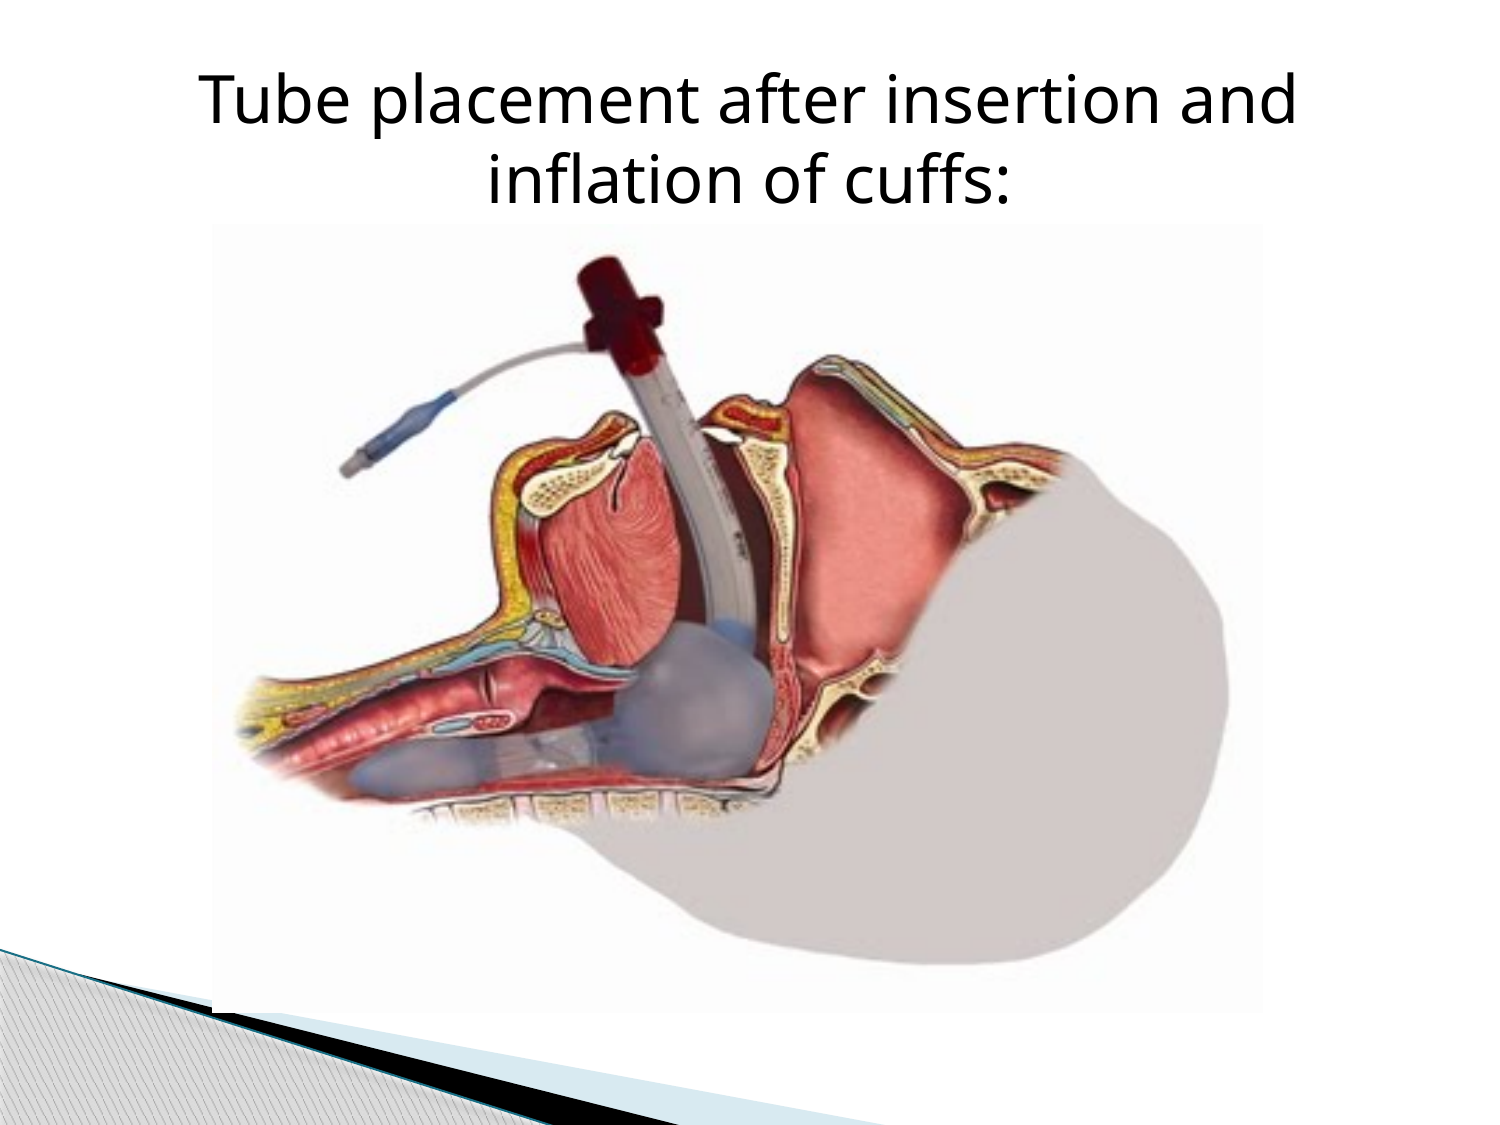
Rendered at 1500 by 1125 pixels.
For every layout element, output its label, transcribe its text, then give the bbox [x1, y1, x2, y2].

picture [212, 224, 1263, 1013]
text_box Tube placement after insertion and inflation of cuffs: [162, 49, 1338, 225]
